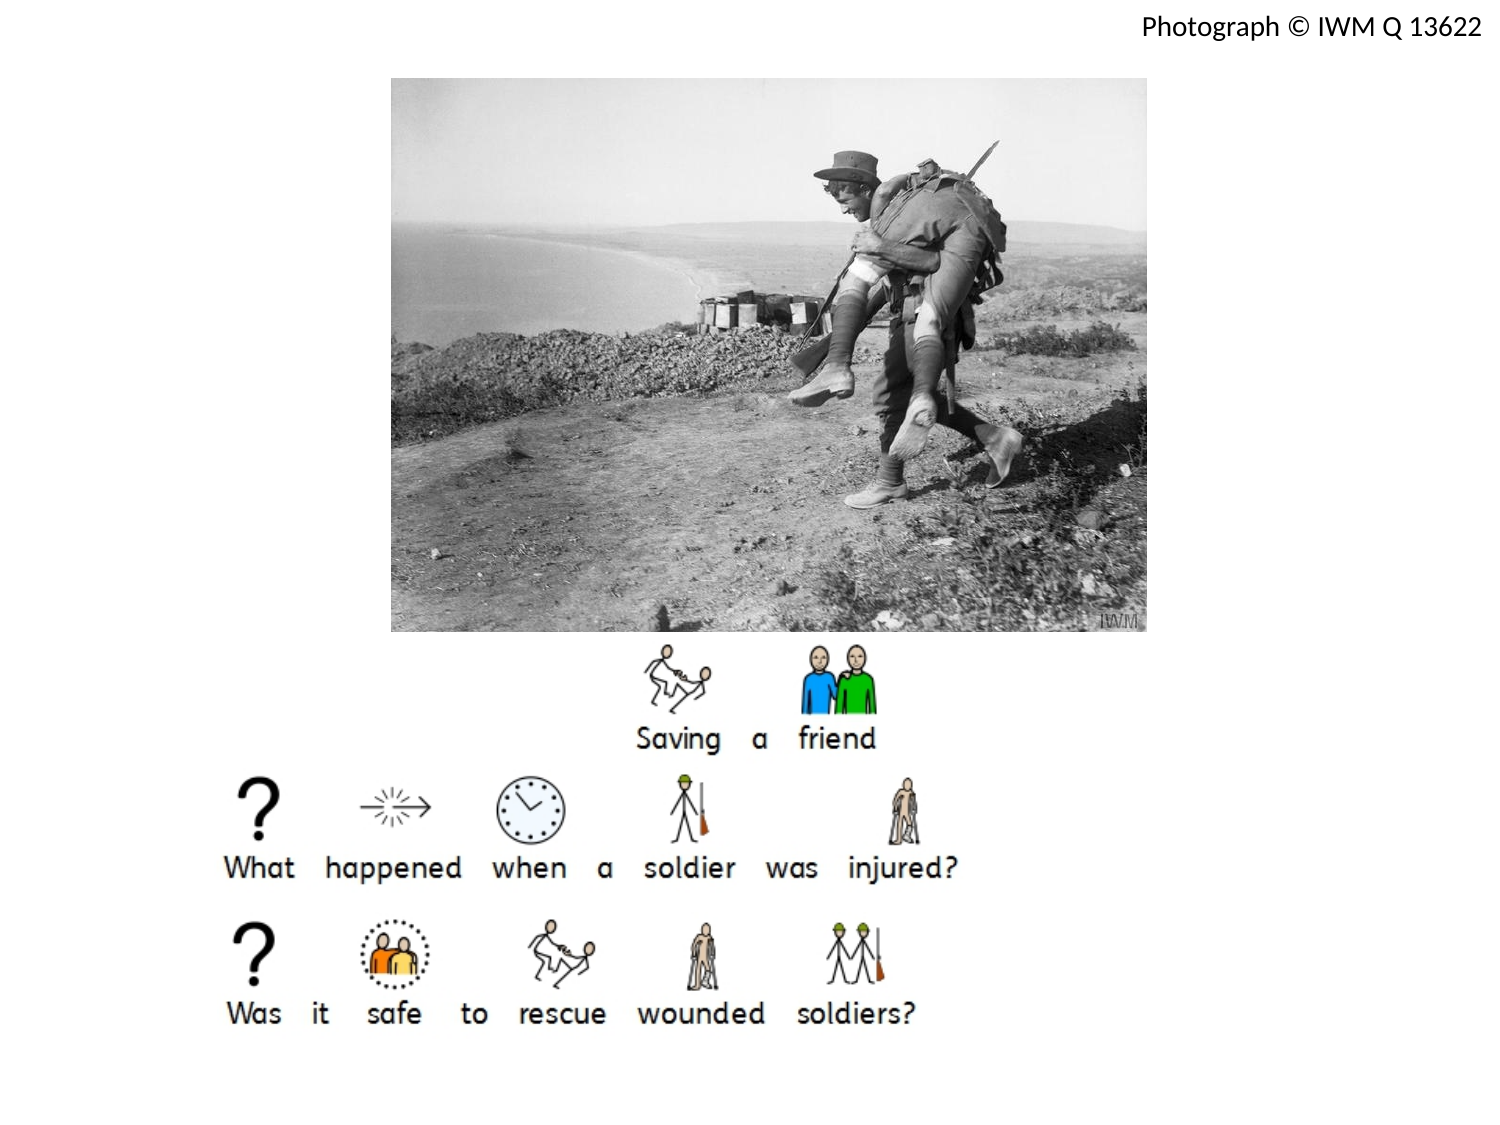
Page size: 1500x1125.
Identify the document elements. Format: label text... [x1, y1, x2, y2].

picture [216, 912, 1327, 1043]
picture [390, 77, 1147, 632]
text_box Photograph © IWM Q 13622 [1127, 0, 1498, 50]
picture [202, 637, 1324, 898]
